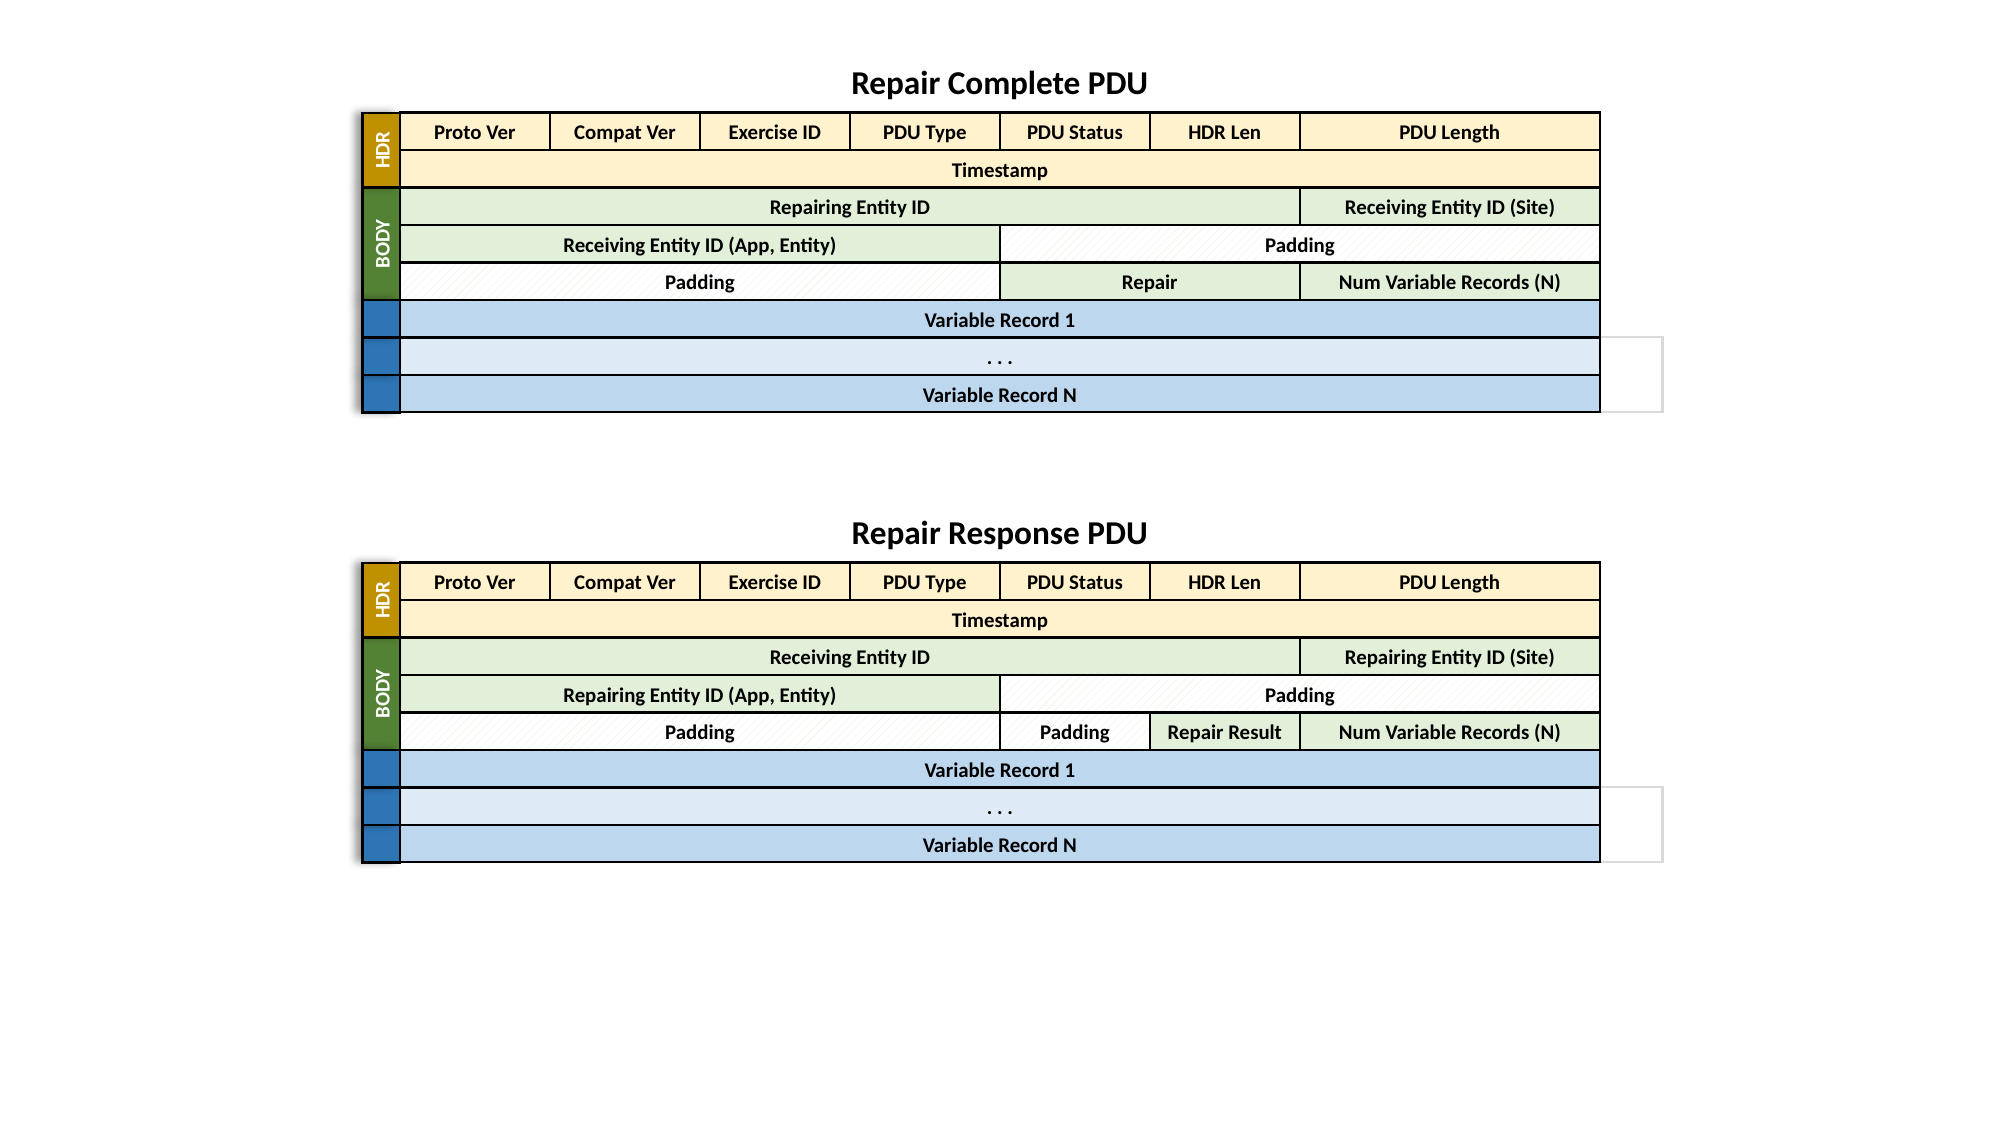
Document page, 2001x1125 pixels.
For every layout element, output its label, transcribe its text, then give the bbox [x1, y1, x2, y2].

text_box Variable Record 1 [401, 299, 1601, 336]
text_box Receiving Entity ID (Site) [1299, 186, 1601, 224]
text_box Padding [401, 261, 999, 299]
text_box Repair [999, 261, 1301, 299]
text_box Padding [999, 674, 1601, 713]
text_box Repair Response PDU [699, 511, 1301, 551]
text_box Proto Ver [399, 111, 549, 149]
text_box . . . [401, 786, 1601, 826]
text_box Timestamp [401, 149, 1601, 186]
text_box HDR Len [1149, 561, 1299, 599]
text_box PDU Status [999, 561, 1149, 599]
text_box Repair Result [1149, 711, 1301, 749]
text_box PDU Length [1299, 111, 1601, 149]
text_box [361, 376, 401, 414]
text_box Proto Ver [399, 561, 549, 599]
text_box Compat Ver [549, 561, 699, 599]
text_box PDU Status [999, 111, 1149, 149]
text_box HDR Len [1149, 111, 1299, 149]
text_box [361, 789, 401, 826]
text_box Variable Record N [401, 376, 1601, 413]
text_box Repairing Entity ID (Site) [1299, 636, 1601, 674]
text_box Repairing Entity ID (App, Entity) [401, 676, 999, 711]
text_box Exercise ID [699, 561, 849, 599]
text_box [1601, 786, 1664, 863]
text_box PDU Type [849, 111, 999, 149]
text_box Variable Record 1 [401, 749, 1601, 786]
text_box Num Variable Records (N) [1301, 263, 1601, 299]
text_box Num Variable Records (N) [1301, 713, 1601, 749]
text_box PDU Length [1299, 561, 1601, 599]
text_box Exercise ID [699, 111, 849, 149]
text_box Repairing Entity ID [401, 186, 1299, 226]
text_box . . . [401, 336, 1601, 376]
text_box PDU Type [849, 561, 999, 599]
text_box HDR [361, 112, 401, 189]
text_box Compat Ver [549, 111, 699, 149]
text_box Padding [999, 224, 1601, 263]
text_box [1601, 336, 1664, 413]
text_box [361, 826, 401, 864]
text_box Padding [999, 711, 1149, 749]
text_box Variable Record N [401, 826, 1601, 863]
text_box Timestamp [401, 599, 1601, 636]
text_box HDR [361, 562, 401, 639]
text_box [361, 339, 401, 376]
text_box Receiving Entity ID (App, Entity) [401, 226, 999, 261]
text_box Repair Complete PDU [699, 61, 1301, 101]
text_box BODY [361, 639, 401, 749]
text_box Receiving Entity ID [401, 636, 1299, 676]
text_box [361, 299, 401, 339]
text_box Padding [401, 711, 999, 749]
text_box BODY [361, 189, 401, 299]
text_box [361, 749, 401, 789]
